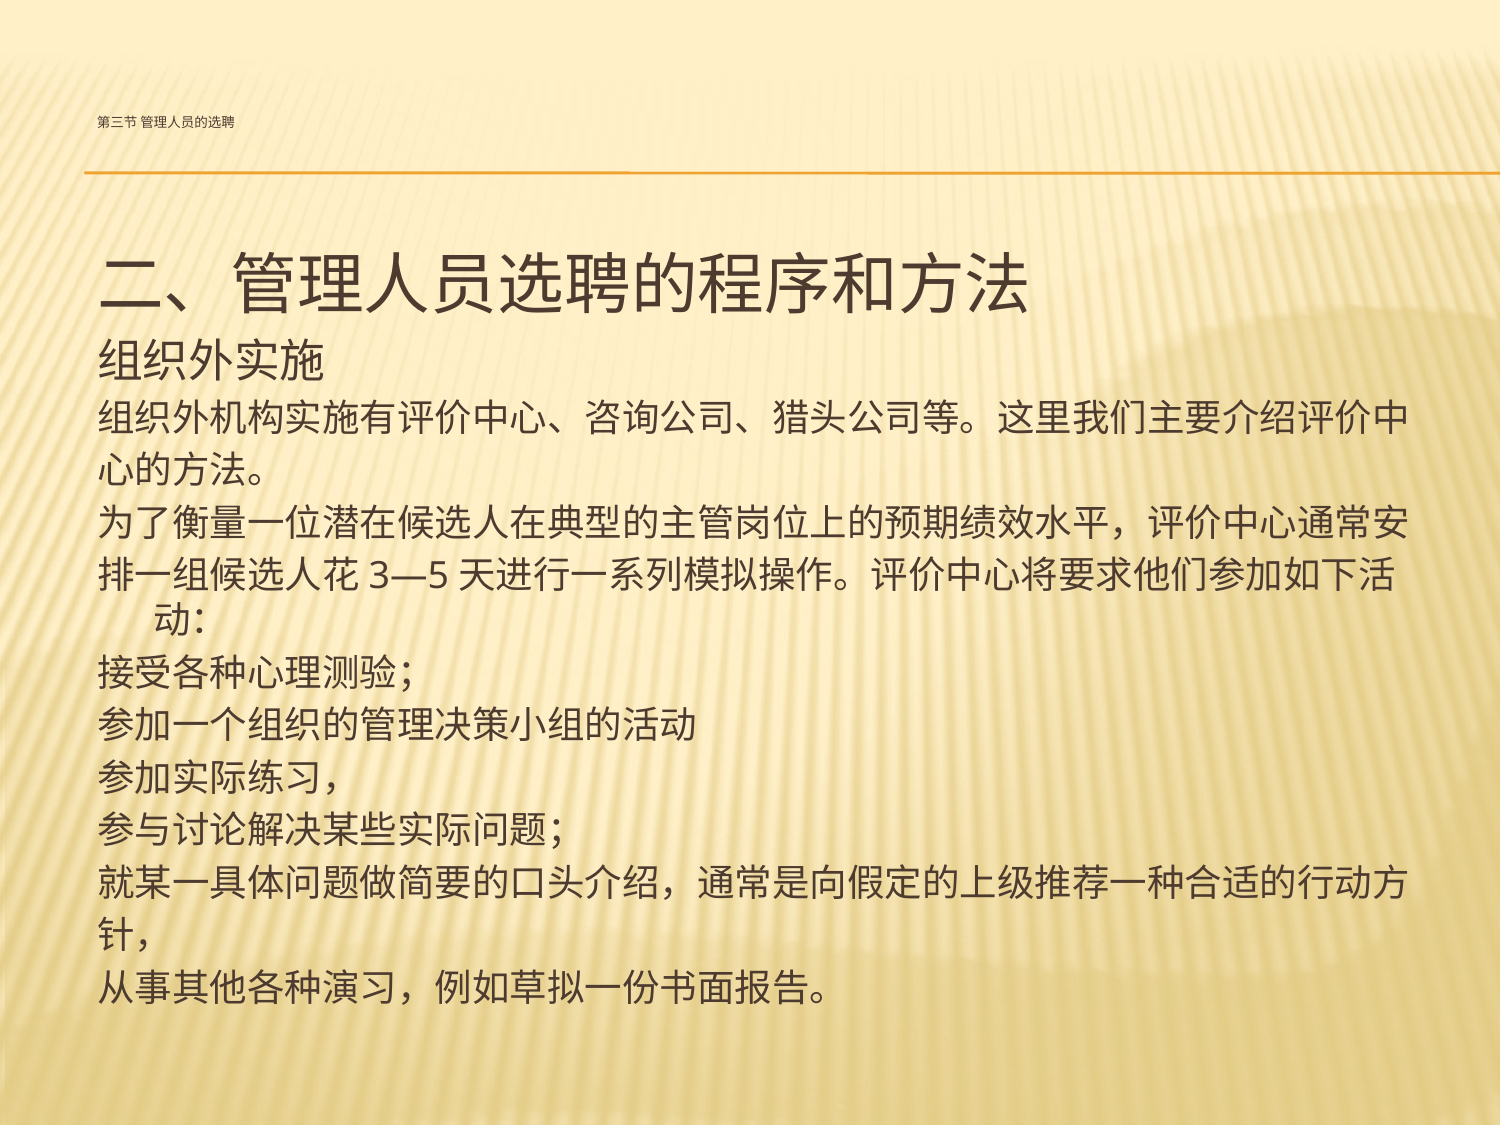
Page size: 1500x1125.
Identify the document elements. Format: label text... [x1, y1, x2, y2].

list 二、管理人员选聘的程序和方法 组织外实施 组织外机构实施有评价中心、咨询公司、猎头公司等。这里我们主要介绍评价中 心的方法。 为了衡量一位潜在候选人在典型的主管岗位上的预期绩效水平，评价中心通常安 排一组候选人花3—5天进行一系列模拟操作。评价中心将要求他们参加如下活动： 接受各种心理测验； 参加一个组织的管理决策小组的活动 参加实际练习， 参与讨论解决某些实际问题； 就某一具体问题做简要的口头介绍，通常是向假定的上级推荐一种合适的行动方 针， 从事其他各种演习，例如草拟一份书面报告。 [81, 234, 1426, 1044]
title 第三节 管理人员的选聘 [82, 82, 1432, 155]
